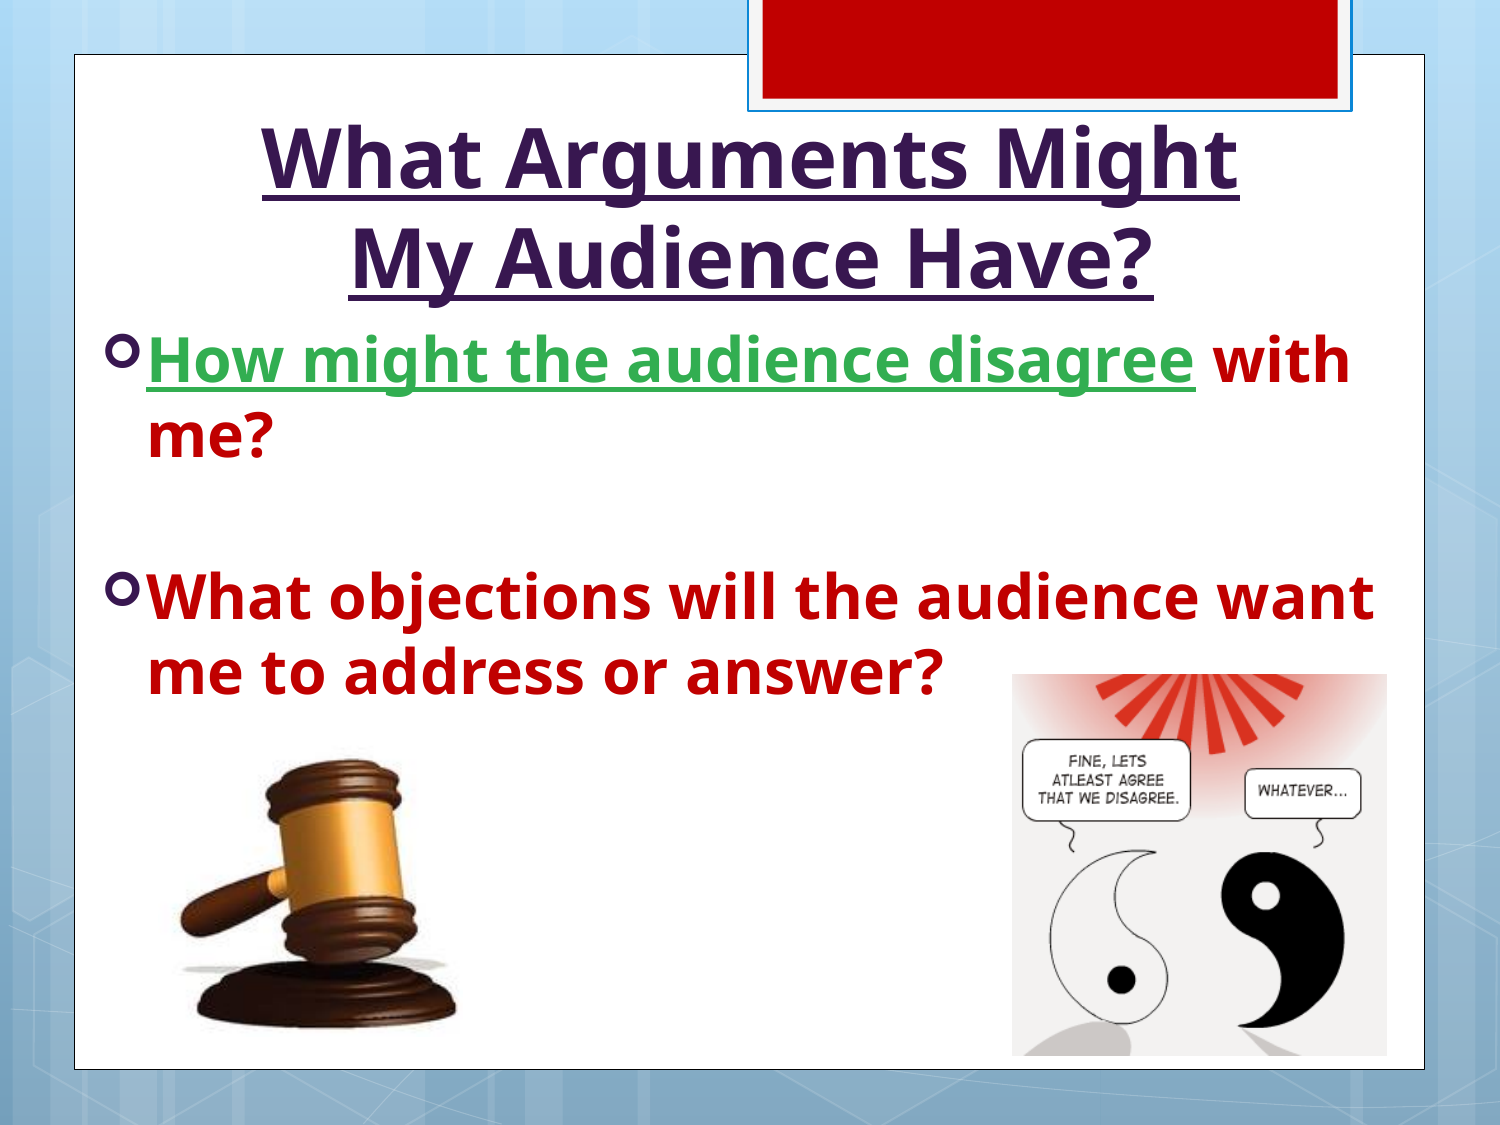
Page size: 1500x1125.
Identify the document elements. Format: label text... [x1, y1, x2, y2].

picture [1012, 674, 1387, 1056]
picture [158, 732, 463, 1037]
list How might the audience disagree with me? What objections will the audience want me to address or answer? [75, 312, 1425, 889]
title What Arguments Might My Audience Have? [174, 125, 1328, 312]
